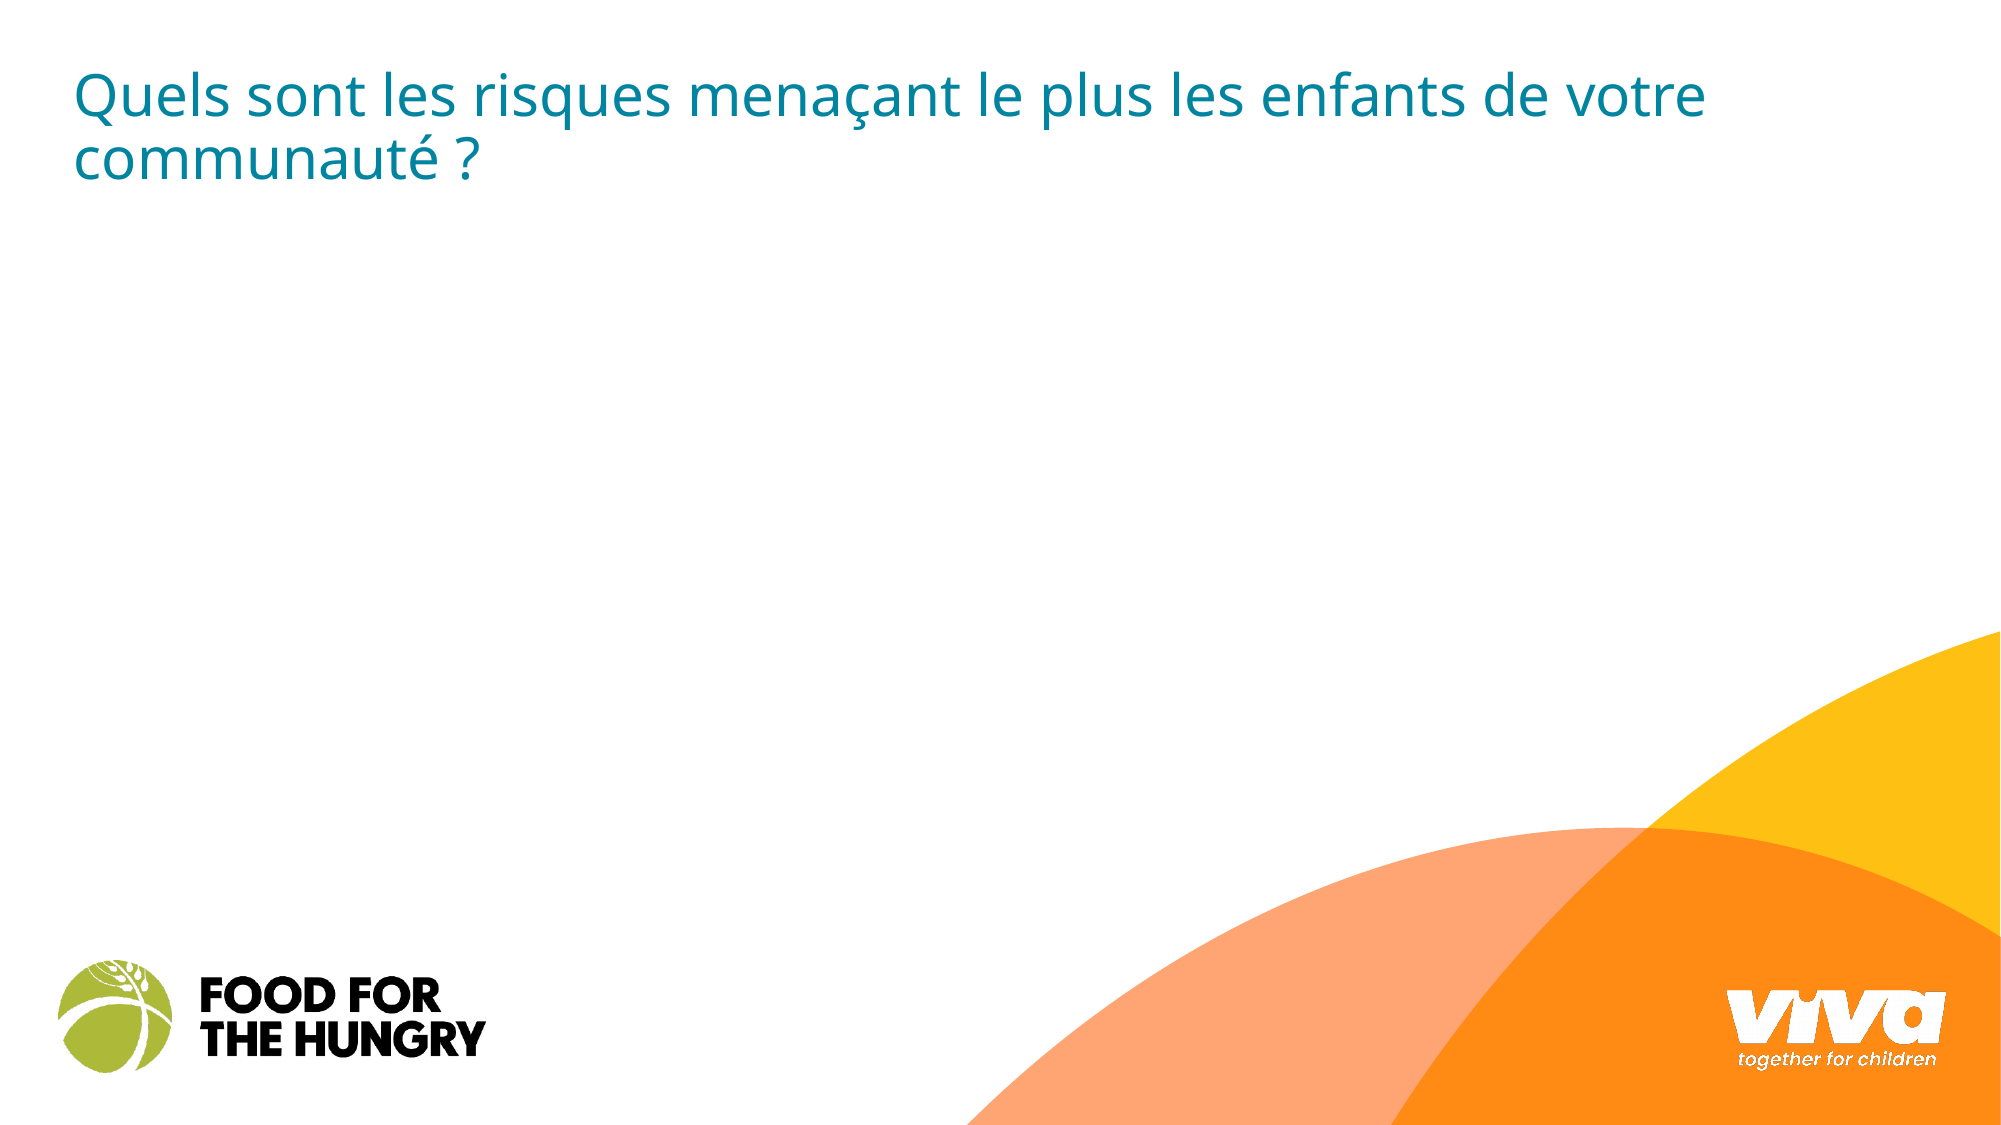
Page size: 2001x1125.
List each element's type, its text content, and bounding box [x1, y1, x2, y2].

list Quels sont les risques menaçant le plus les enfants de votre communauté ? [59, 59, 1942, 272]
picture [1672, 936, 2000, 1125]
picture [58, 960, 486, 1073]
